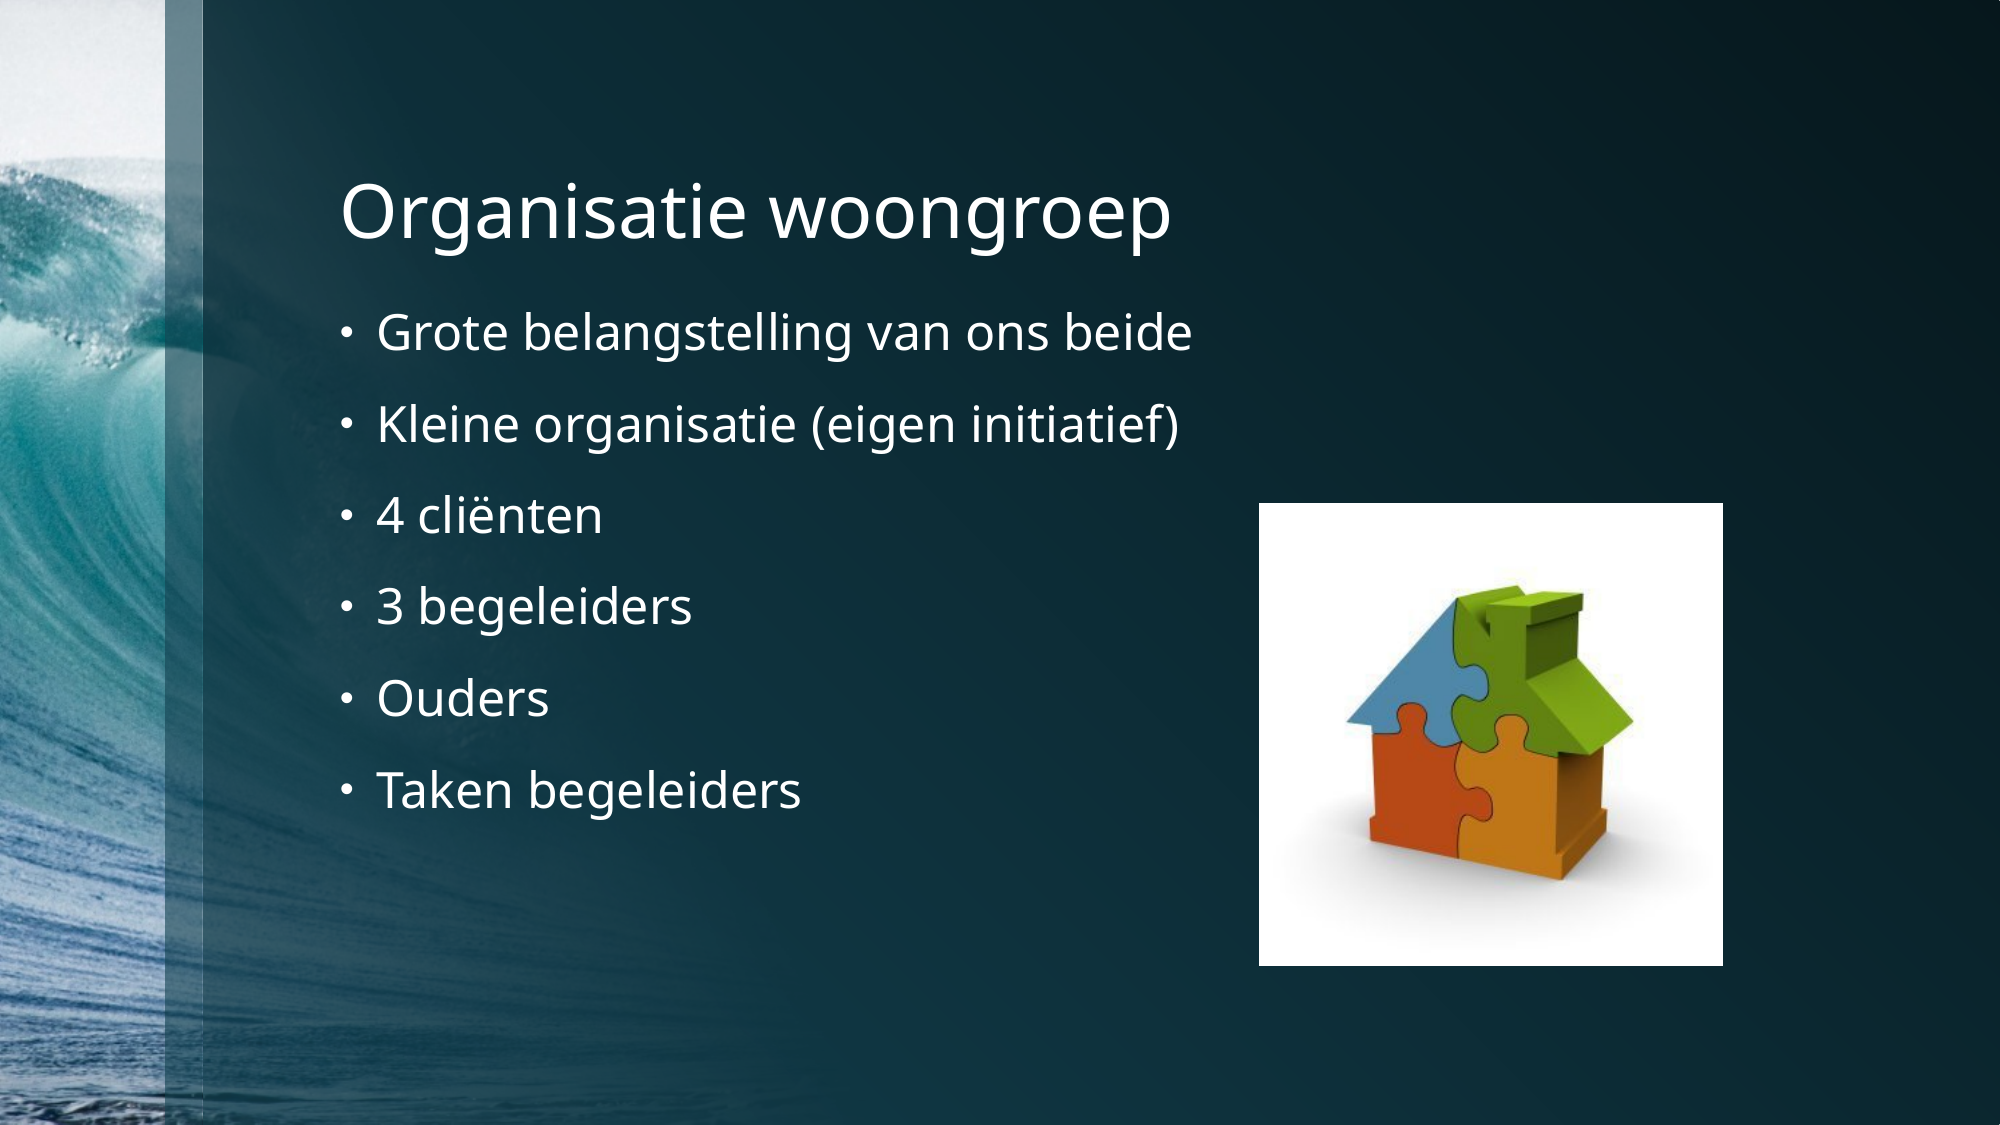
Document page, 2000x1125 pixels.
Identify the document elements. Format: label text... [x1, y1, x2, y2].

title Organisatie woongroep [324, 62, 1950, 263]
picture [0, 0, 2000, 1125]
list Grote belangstelling van ons beide Kleine organisatie (eigen initiatief) 4 cliënten 3 begeleiders Ouders Taken begeleiders [324, 299, 1792, 1025]
